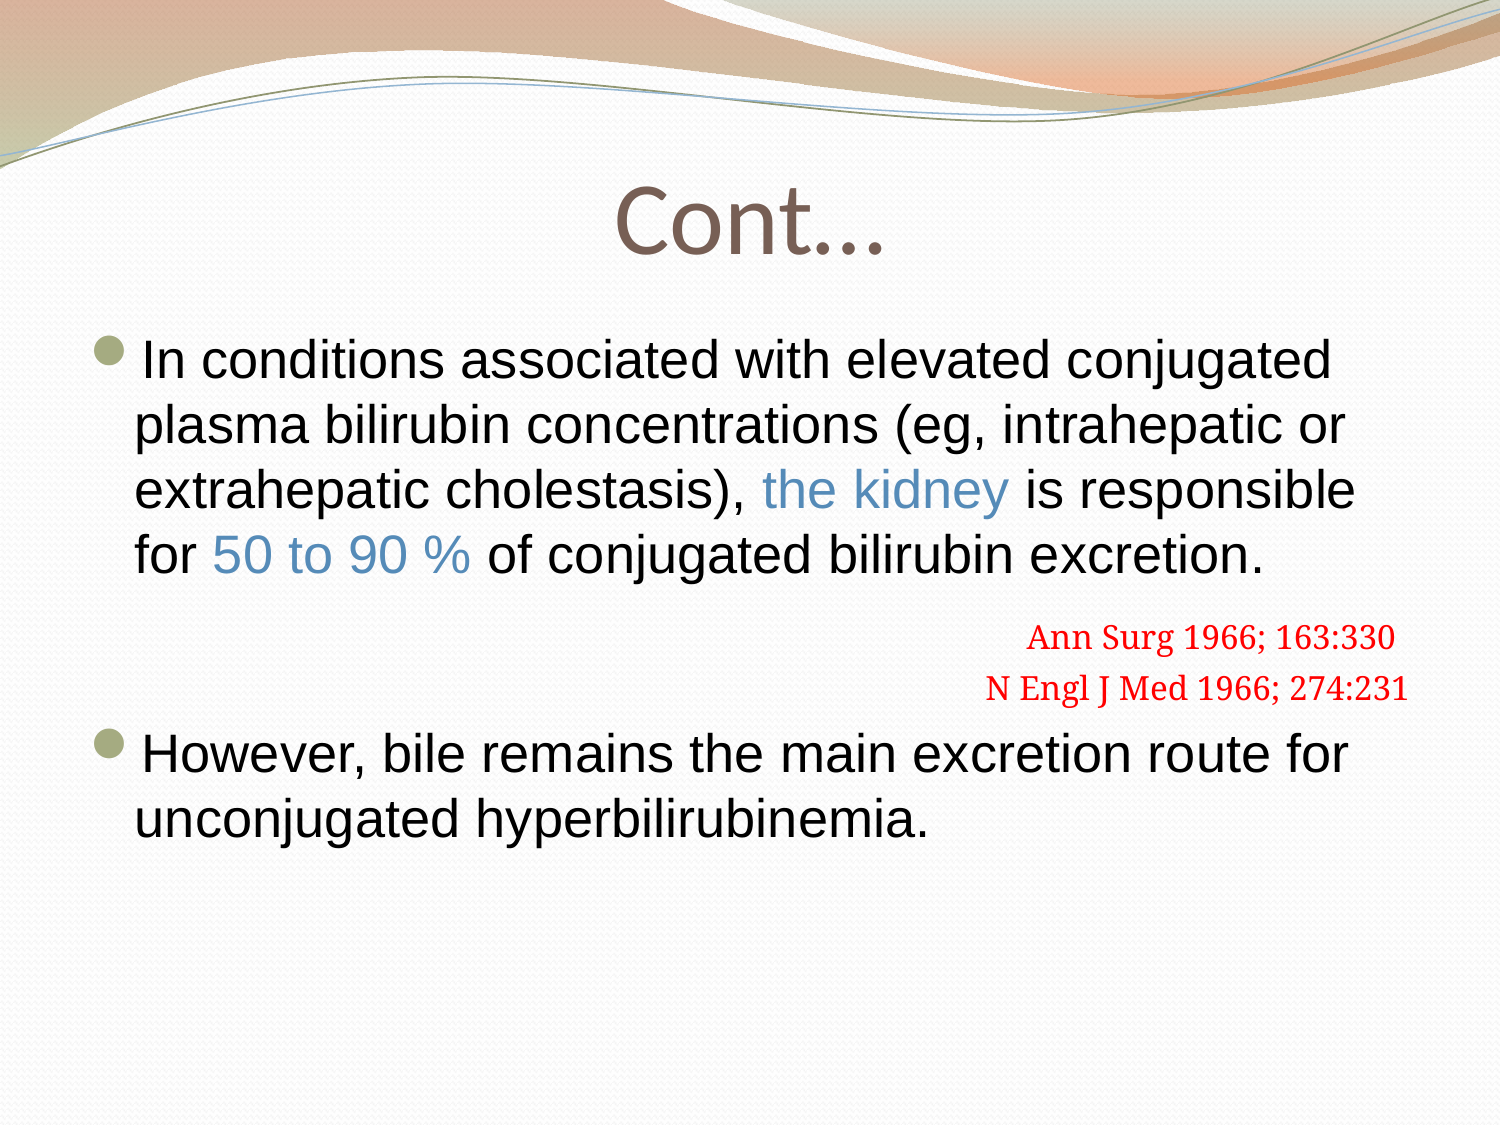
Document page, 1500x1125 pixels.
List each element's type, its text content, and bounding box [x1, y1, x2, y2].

title Cont… [75, 115, 1425, 303]
list In conditions associated with elevated conjugated plasma bilirubin concentrations (eg, intrahepatic or extrahepatic cholestasis), the kidney is responsible for 50 to 90 % of conjugated bilirubin excretion. Ann Surg 1966; 163:330 N Engl J Med 1966; 274:231 However, bile remains the main excretion route for unconjugated hyperbilirubinemia. [75, 317, 1425, 1038]
